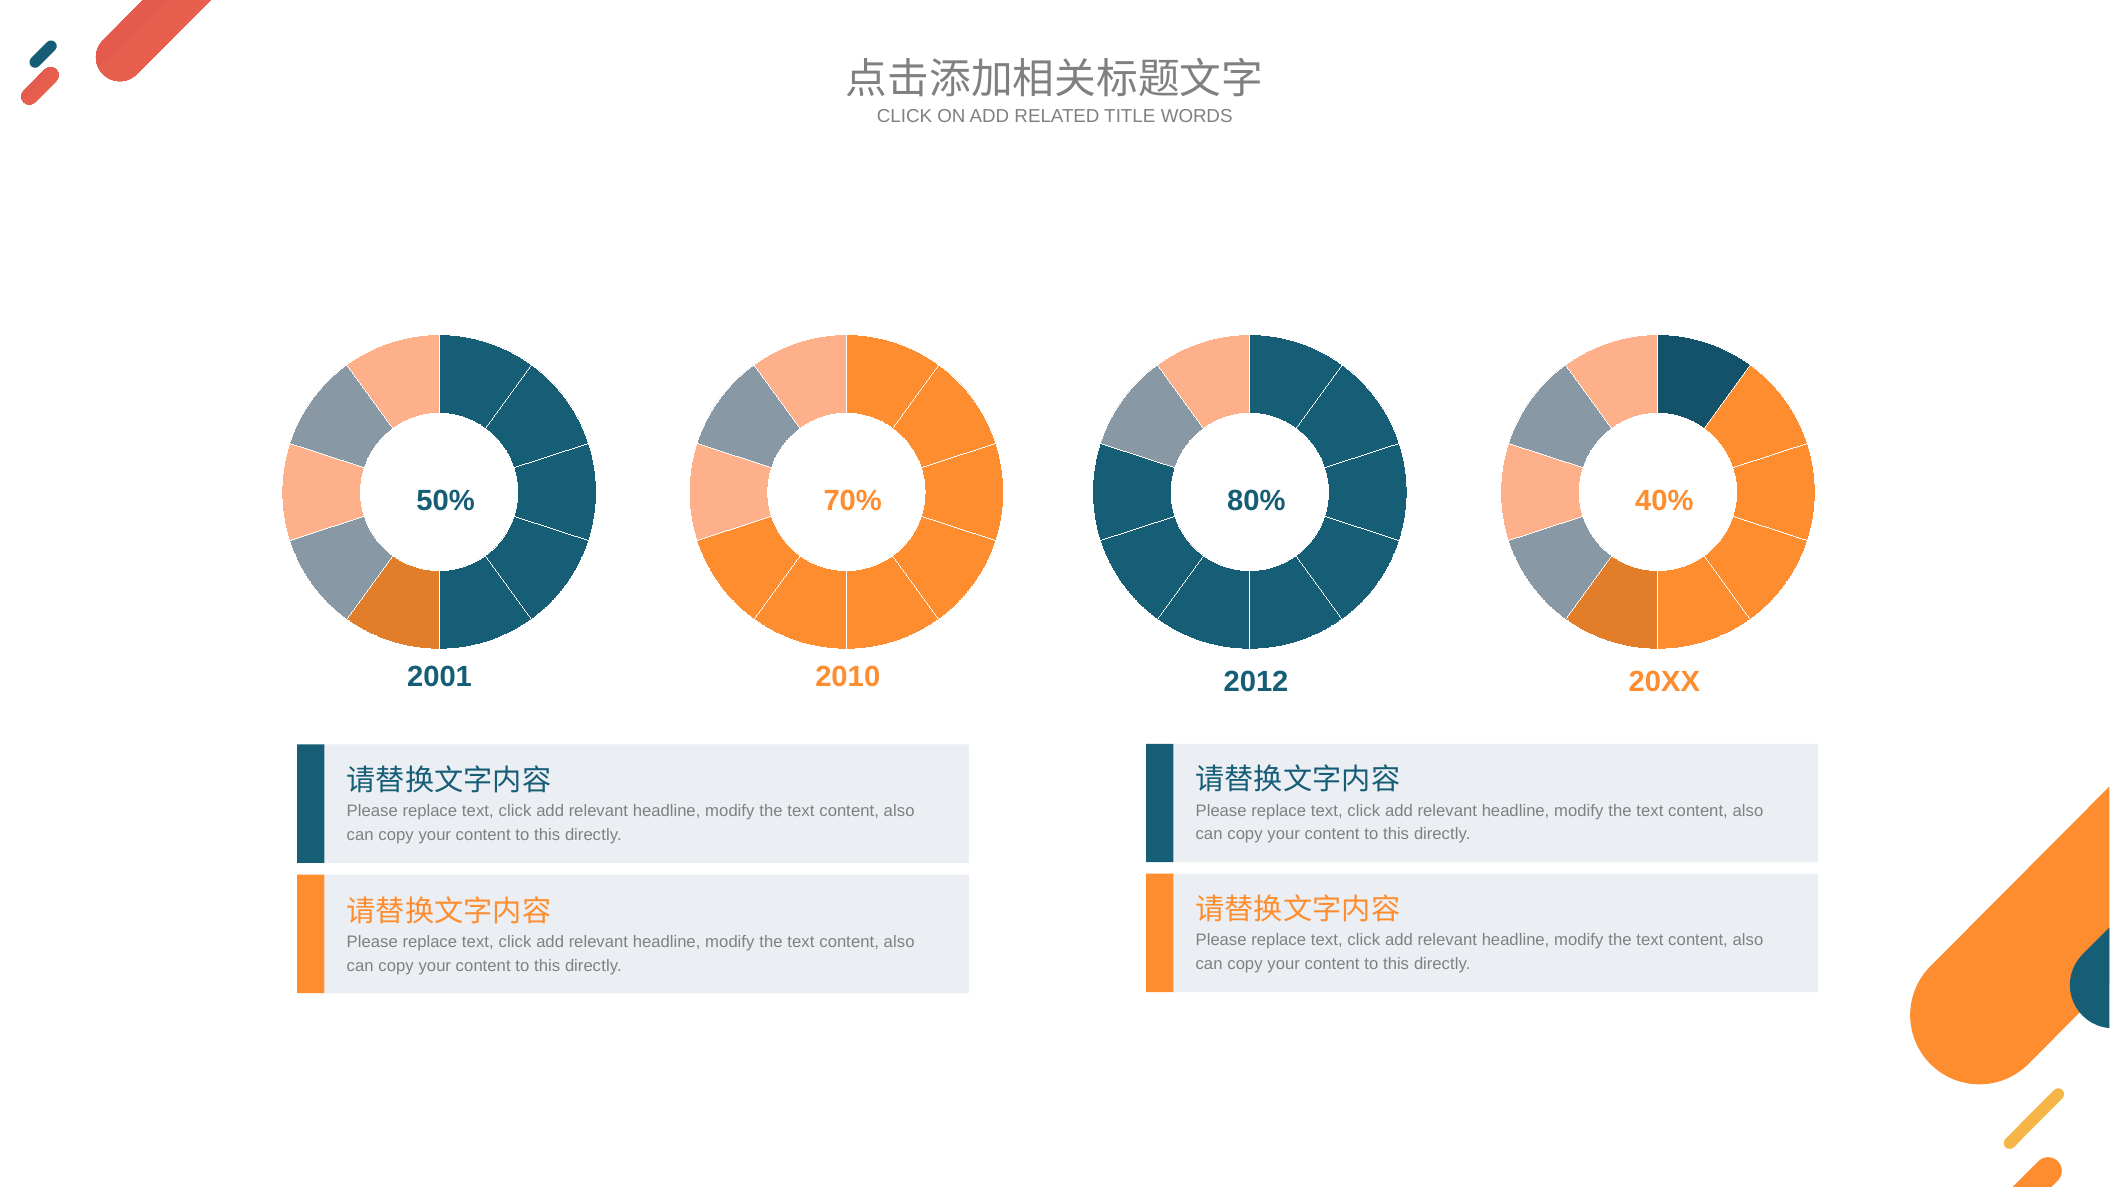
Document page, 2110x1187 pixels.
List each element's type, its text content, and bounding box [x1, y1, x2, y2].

chart [275, 318, 603, 666]
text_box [1146, 743, 1818, 863]
chart [682, 318, 1011, 666]
chart [1085, 318, 1414, 666]
text_box CLICK ON ADD RELATED TITLE WORDS [852, 95, 1257, 130]
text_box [1146, 873, 1818, 993]
text_box 2001 [407, 666, 473, 692]
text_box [297, 874, 969, 994]
text_box 2012 [1223, 666, 1289, 698]
text_box 2010 [815, 666, 881, 692]
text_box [297, 744, 969, 863]
chart [1494, 318, 1822, 666]
text_box 点击添加相关标题文字 [803, 44, 1307, 107]
text_box 20XX [1628, 666, 1701, 697]
